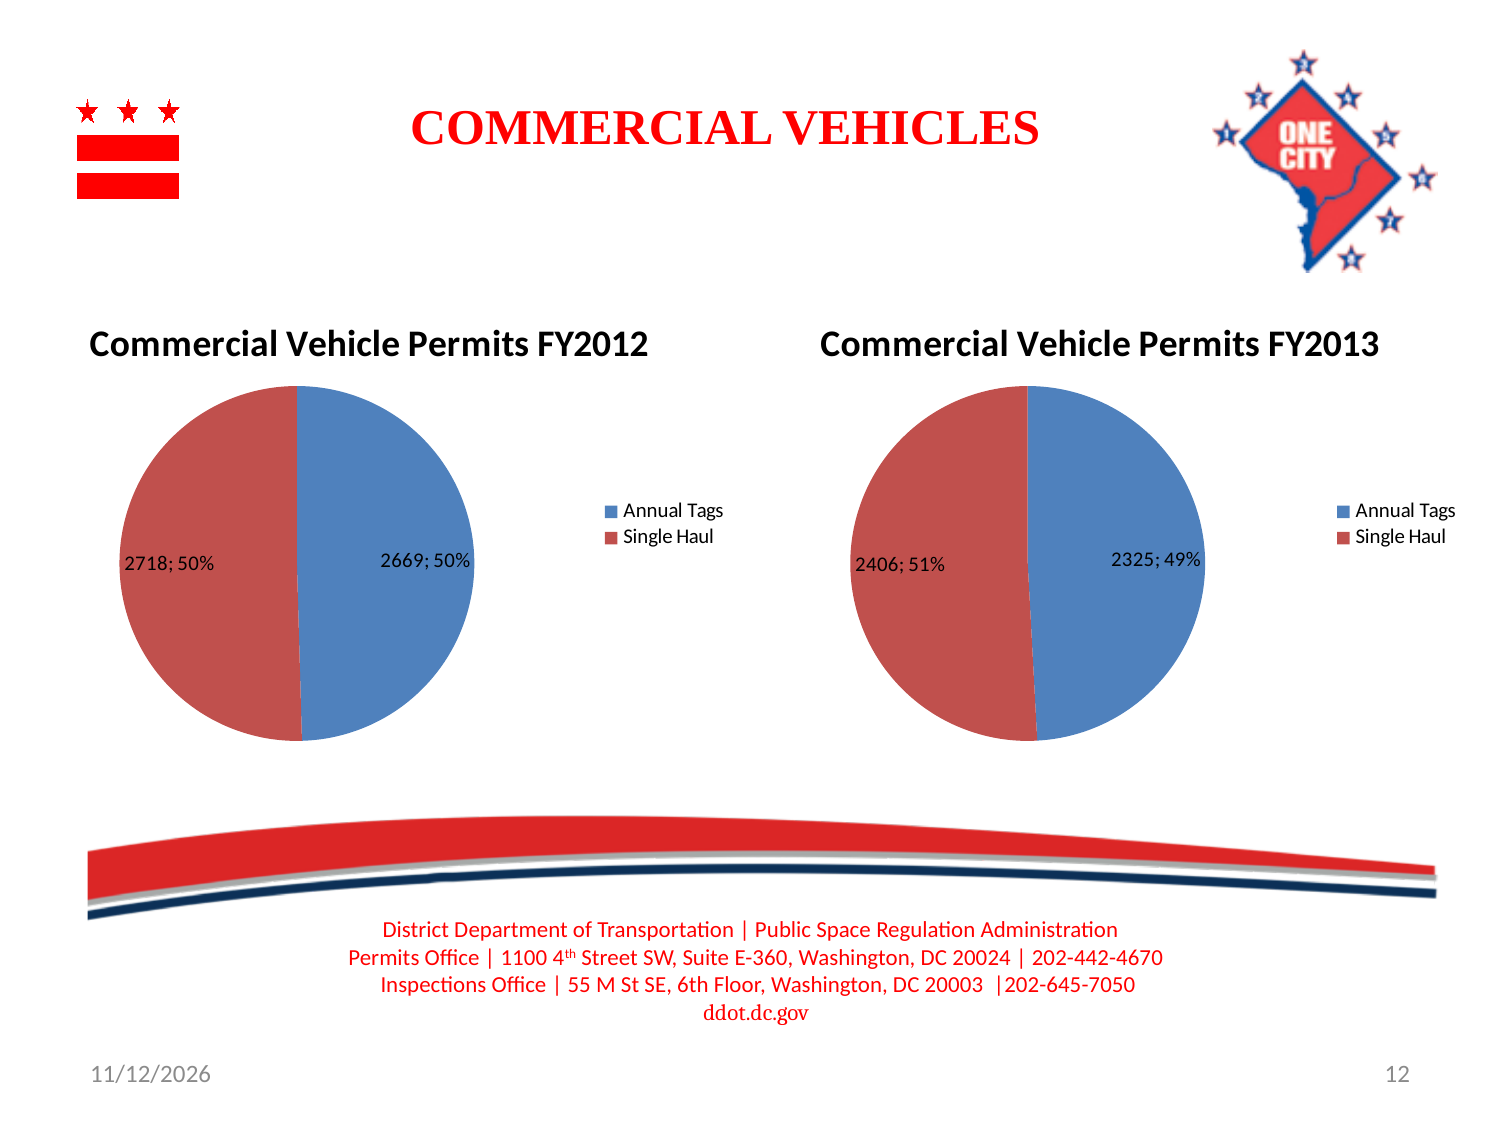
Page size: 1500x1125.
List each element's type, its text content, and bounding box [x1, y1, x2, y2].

picture [74, 99, 180, 202]
text_box District Department of Transportation | Public Space Regulation Administration Permits Office | 1100 4th Street SW, Suite E-360, Washington, DC 20024 | 202-442-4670 Inspections Office | 55 M St SE, 6th Floor, Washington, DC 20003 |202-645-7050 ddot.dc.gov [62, 899, 1450, 1050]
text_box COMMERCIAL VEHICLES [375, 87, 1075, 163]
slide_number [75, 1042, 425, 1103]
picture [1212, 49, 1438, 274]
picture [87, 812, 1440, 951]
slide_number 12 [1074, 1042, 1425, 1103]
chart [0, 299, 1476, 751]
